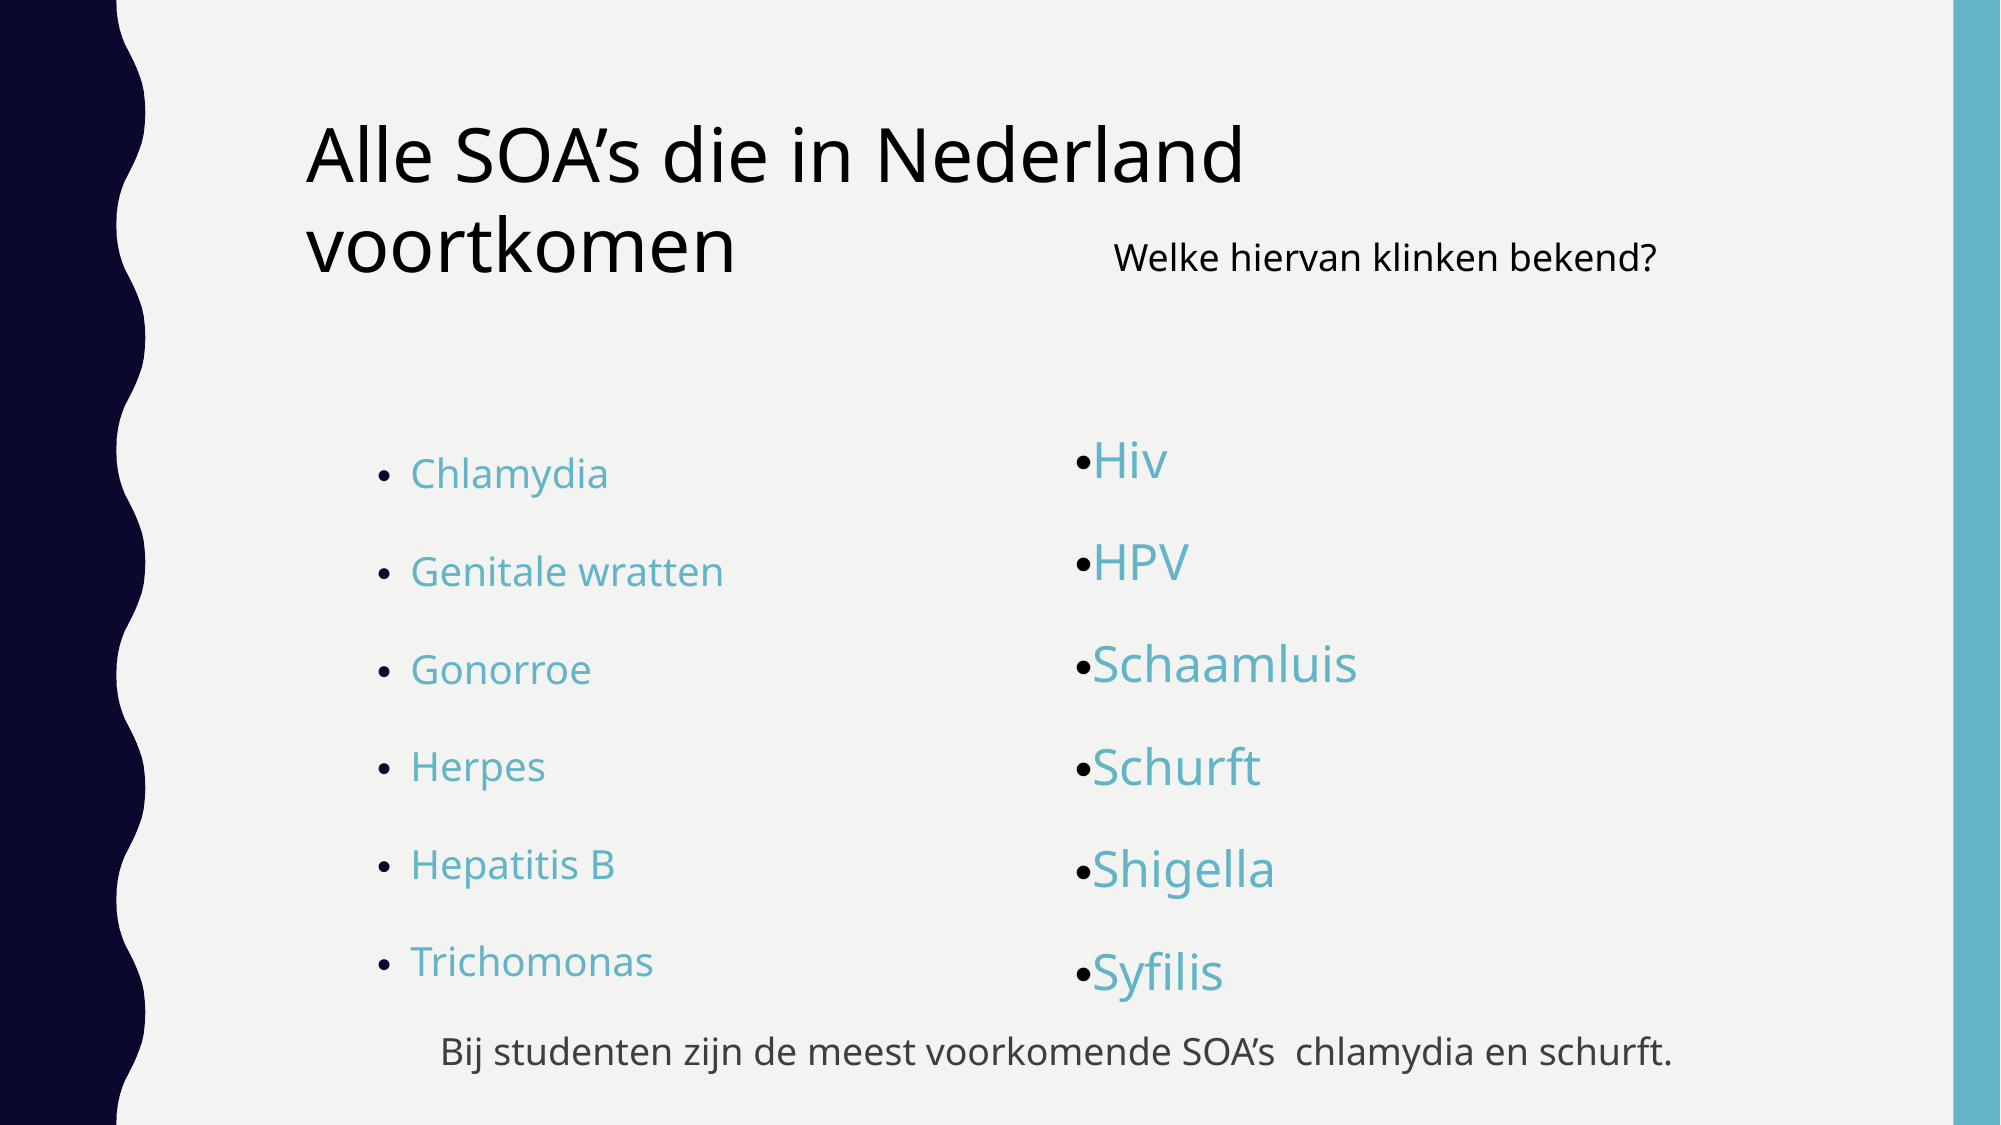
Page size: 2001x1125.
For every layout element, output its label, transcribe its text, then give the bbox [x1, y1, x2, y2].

list Chlamydia Genitale wratten Gonorroe Herpes Hepatitis B Trichomonas [362, 325, 940, 1007]
text_box Hiv HPV Schaamluis Schurft Shigella Syfilis [1059, 386, 1684, 1020]
text_box Bij studenten zijn de meest voorkomende SOA’s chlamydia en schurft. [425, 1020, 1902, 1125]
text_box Alle SOA’s die in Nederland voortkomen [291, 99, 1684, 295]
text_box Welke hiervan klinken bekend? [1098, 226, 1902, 287]
